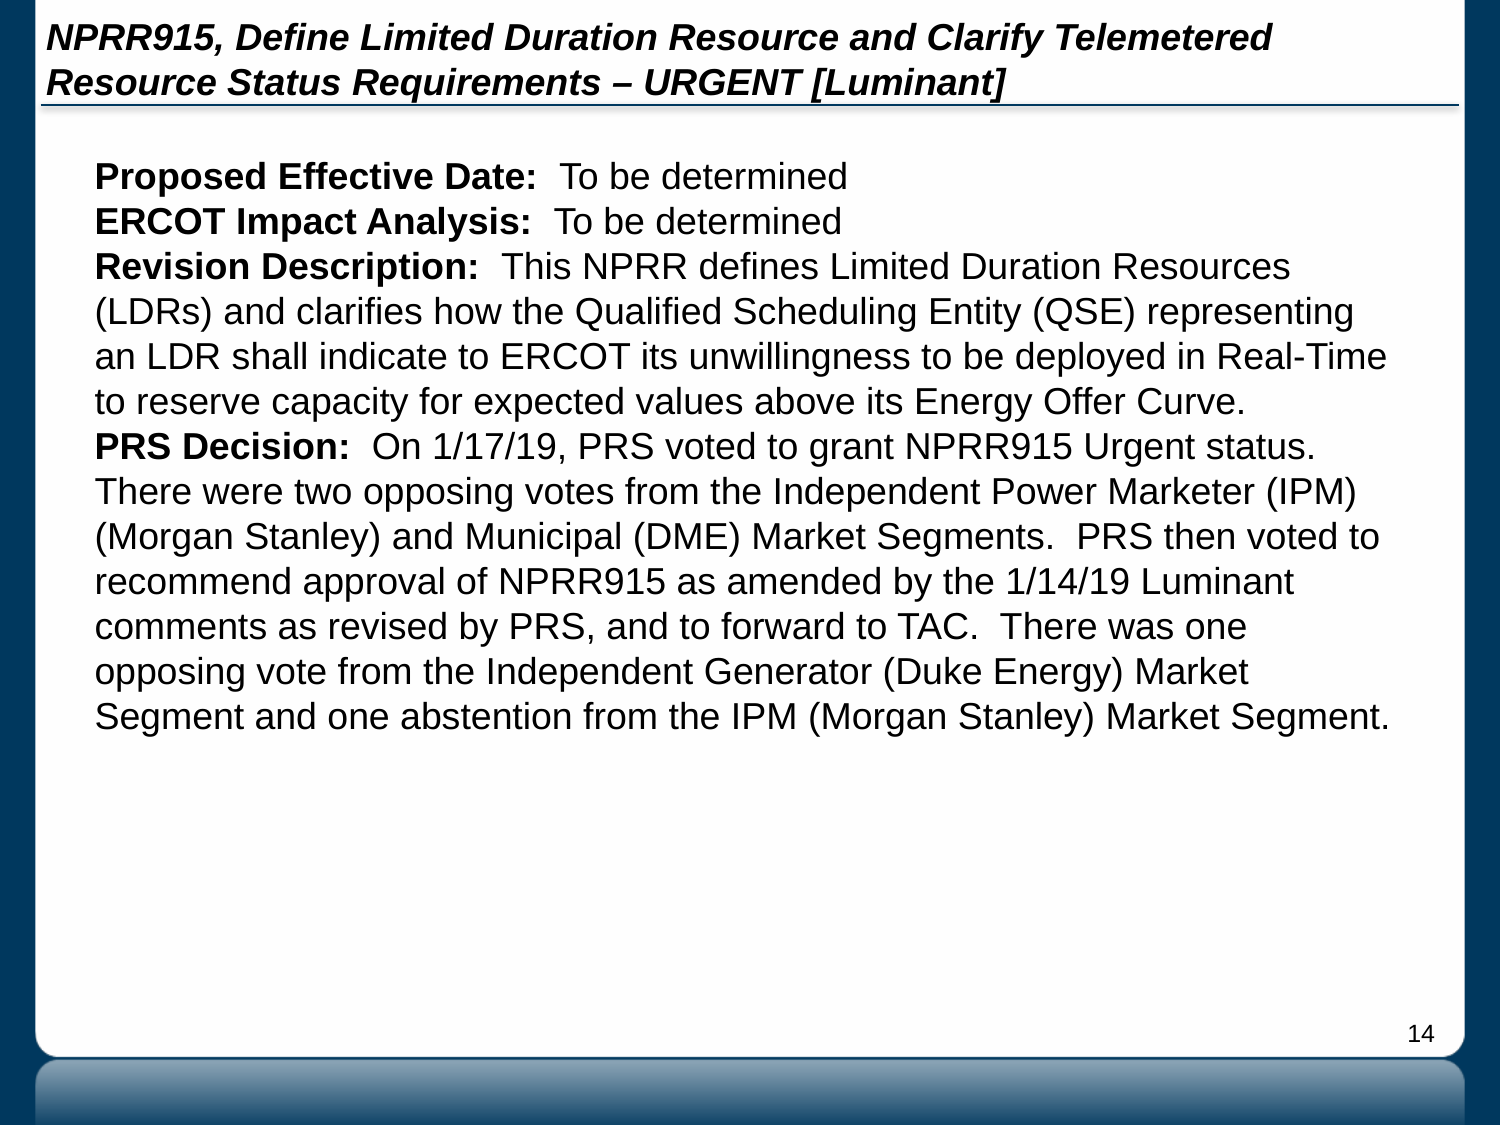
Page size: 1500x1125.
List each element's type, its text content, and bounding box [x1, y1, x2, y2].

text_box Proposed Effective Date: To be determined ERCOT Impact Analysis: To be determined Revision Description: This NPRR defines Limited Duration Resources (LDRs) and clarifies how the Qualified Scheduling Entity (QSE) representing an LDR shall indicate to ERCOT its unwillingness to be deployed in Real-Time to reserve capacity for expected values above its Energy Offer Curve. PRS Decision: On 1/17/19, PRS voted to grant NPRR915 Urgent status. There were two opposing votes from the Independent Power Marketer (IPM) (Morgan Stanley) and Municipal (DME) Market Segments. PRS then voted to recommend approval of NPRR915 as amended by the 1/14/19 Luminant comments as revised by PRS, and to forward to TAC. There was one opposing vote from the Independent Generator (Duke Energy) Market Segment and one abstention from the IPM (Morgan Stanley) Market Segment. [79, 144, 1419, 744]
picture [35, 0, 1465, 1125]
title NPRR915, Define Limited Duration Resource and Clarify Telemetered Resource Status Requirements – URGENT [Luminant] [31, 20, 1464, 97]
